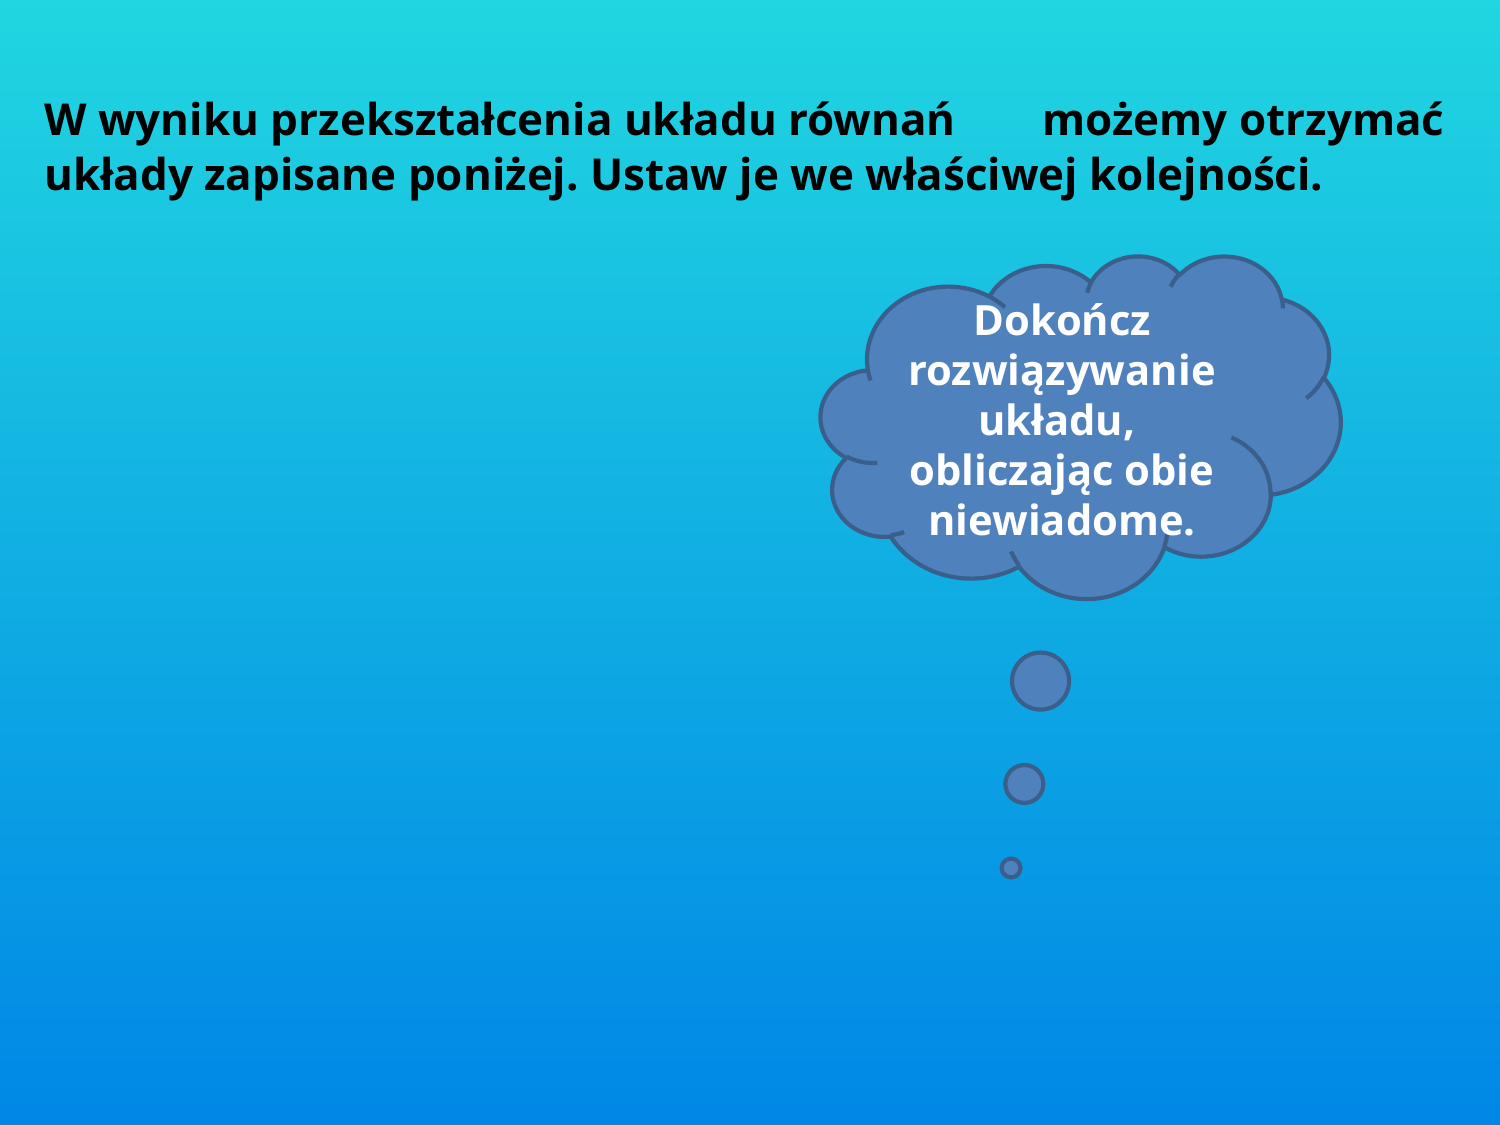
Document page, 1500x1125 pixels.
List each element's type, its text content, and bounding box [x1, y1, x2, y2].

text_box Dokończ rozwiązywanie układu, obliczając obie niewiadome. [1003, 762, 1046, 806]
text_box Dokończ rozwiązywanie układu, obliczając obie niewiadome. [1009, 650, 1072, 712]
text_box Dokończ rozwiązywanie układu, obliczając obie niewiadome. [818, 254, 1343, 602]
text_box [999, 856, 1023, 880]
